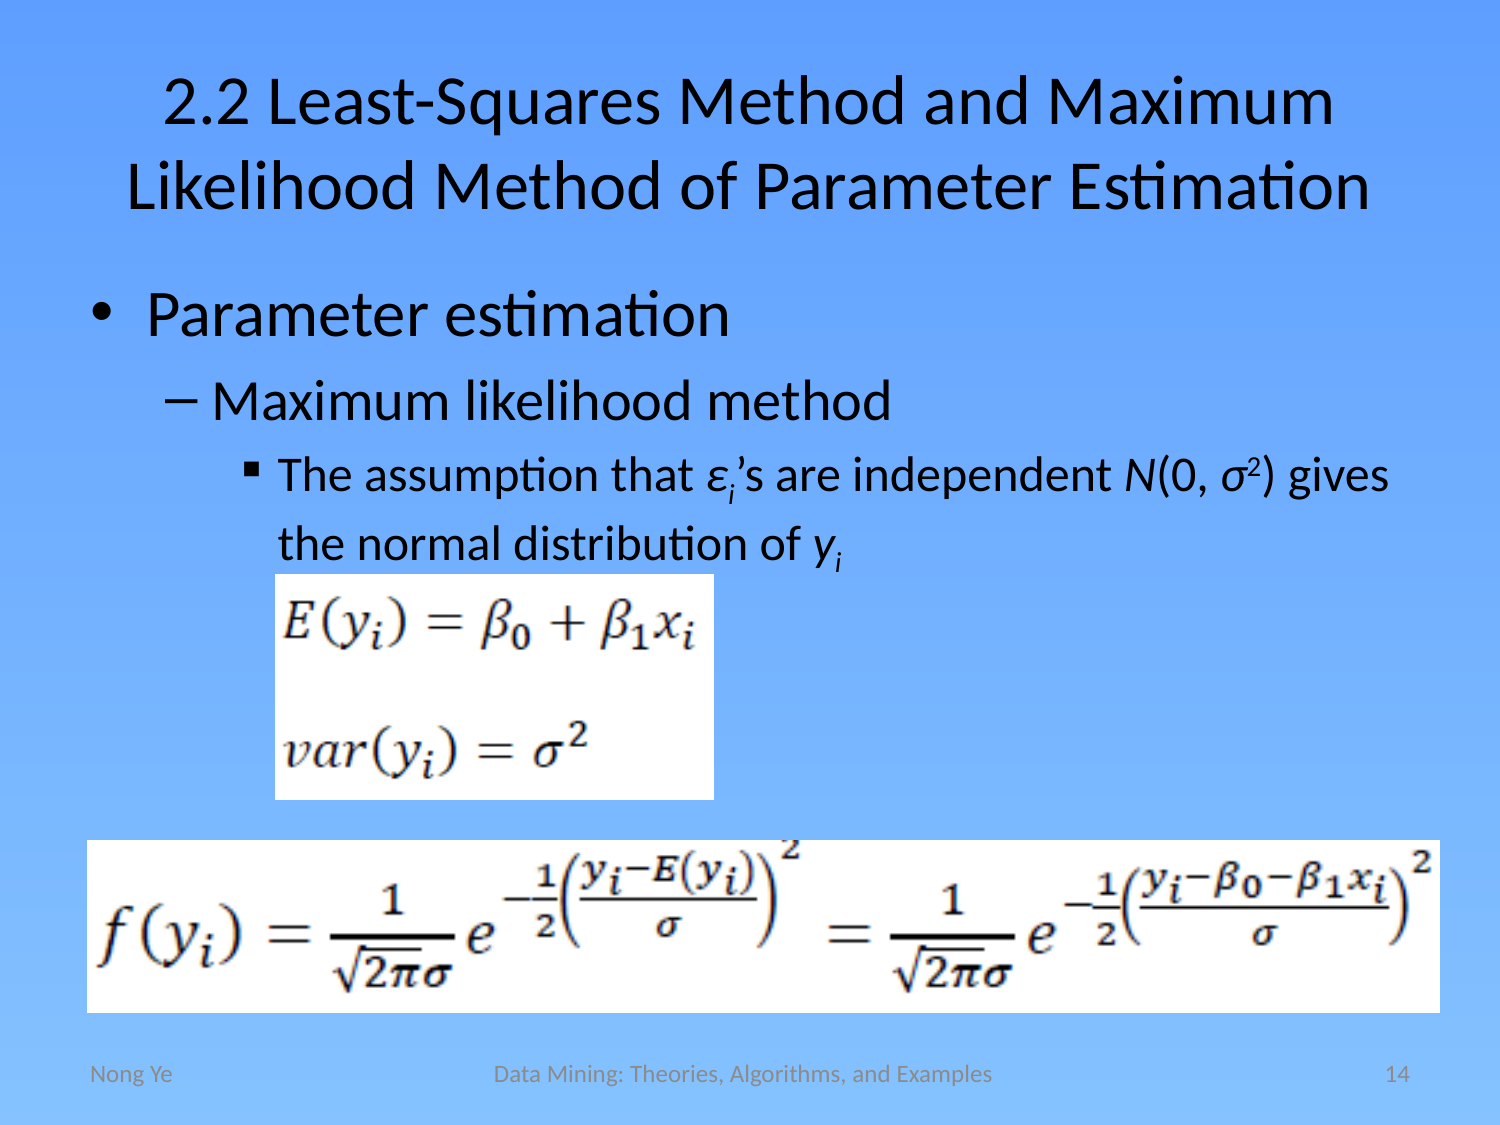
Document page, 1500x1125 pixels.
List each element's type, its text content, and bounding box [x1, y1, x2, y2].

slide_number Nong Ye [75, 1042, 425, 1103]
slide_number 14 [1074, 1042, 1425, 1103]
list Parameter estimation Maximum likelihood method The assumption that εi’s are independent N(0, σ2) gives the normal distribution of yi [75, 262, 1425, 1005]
picture [274, 574, 714, 801]
picture [87, 840, 1440, 1013]
footer Data Mining: Theories, Algorithms, and Examples [450, 1042, 1038, 1103]
title 2.2 Least-Squares Method and Maximum Likelihood Method of Parameter Estimation [75, 45, 1425, 233]
